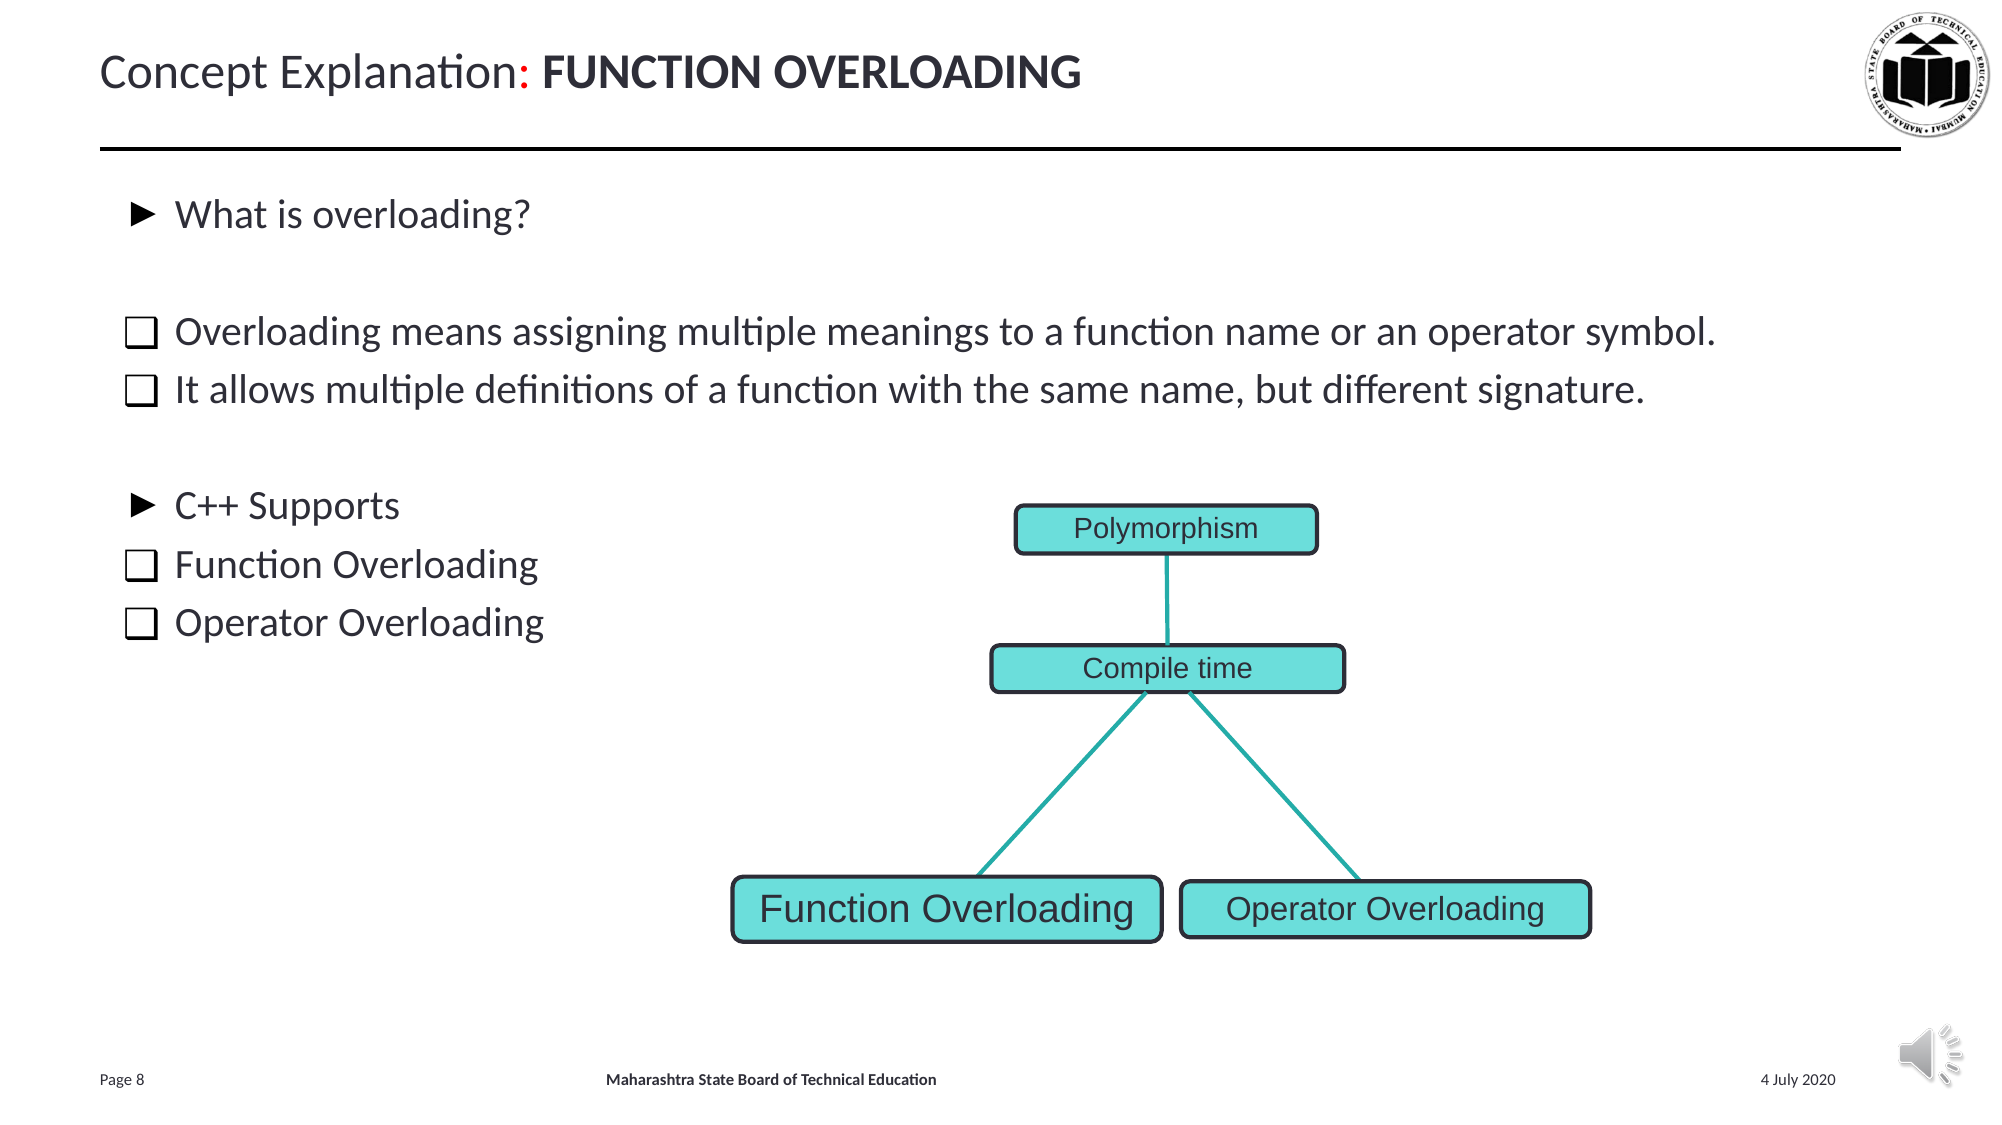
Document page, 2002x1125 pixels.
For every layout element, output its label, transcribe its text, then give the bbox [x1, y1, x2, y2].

list What is overloading? Overloading means assigning multiple meanings to a function name or an operator symbol. It allows multiple definitions of a function with the same name, but different signature. C++ Supports Function Overloading Operator Overloading [100, 186, 1901, 999]
picture [1852, 0, 2001, 149]
picture [1898, 1022, 1966, 1090]
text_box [732, 505, 1591, 943]
title Concept Explanation: FUNCTION OVERLOADING [100, 48, 1901, 146]
